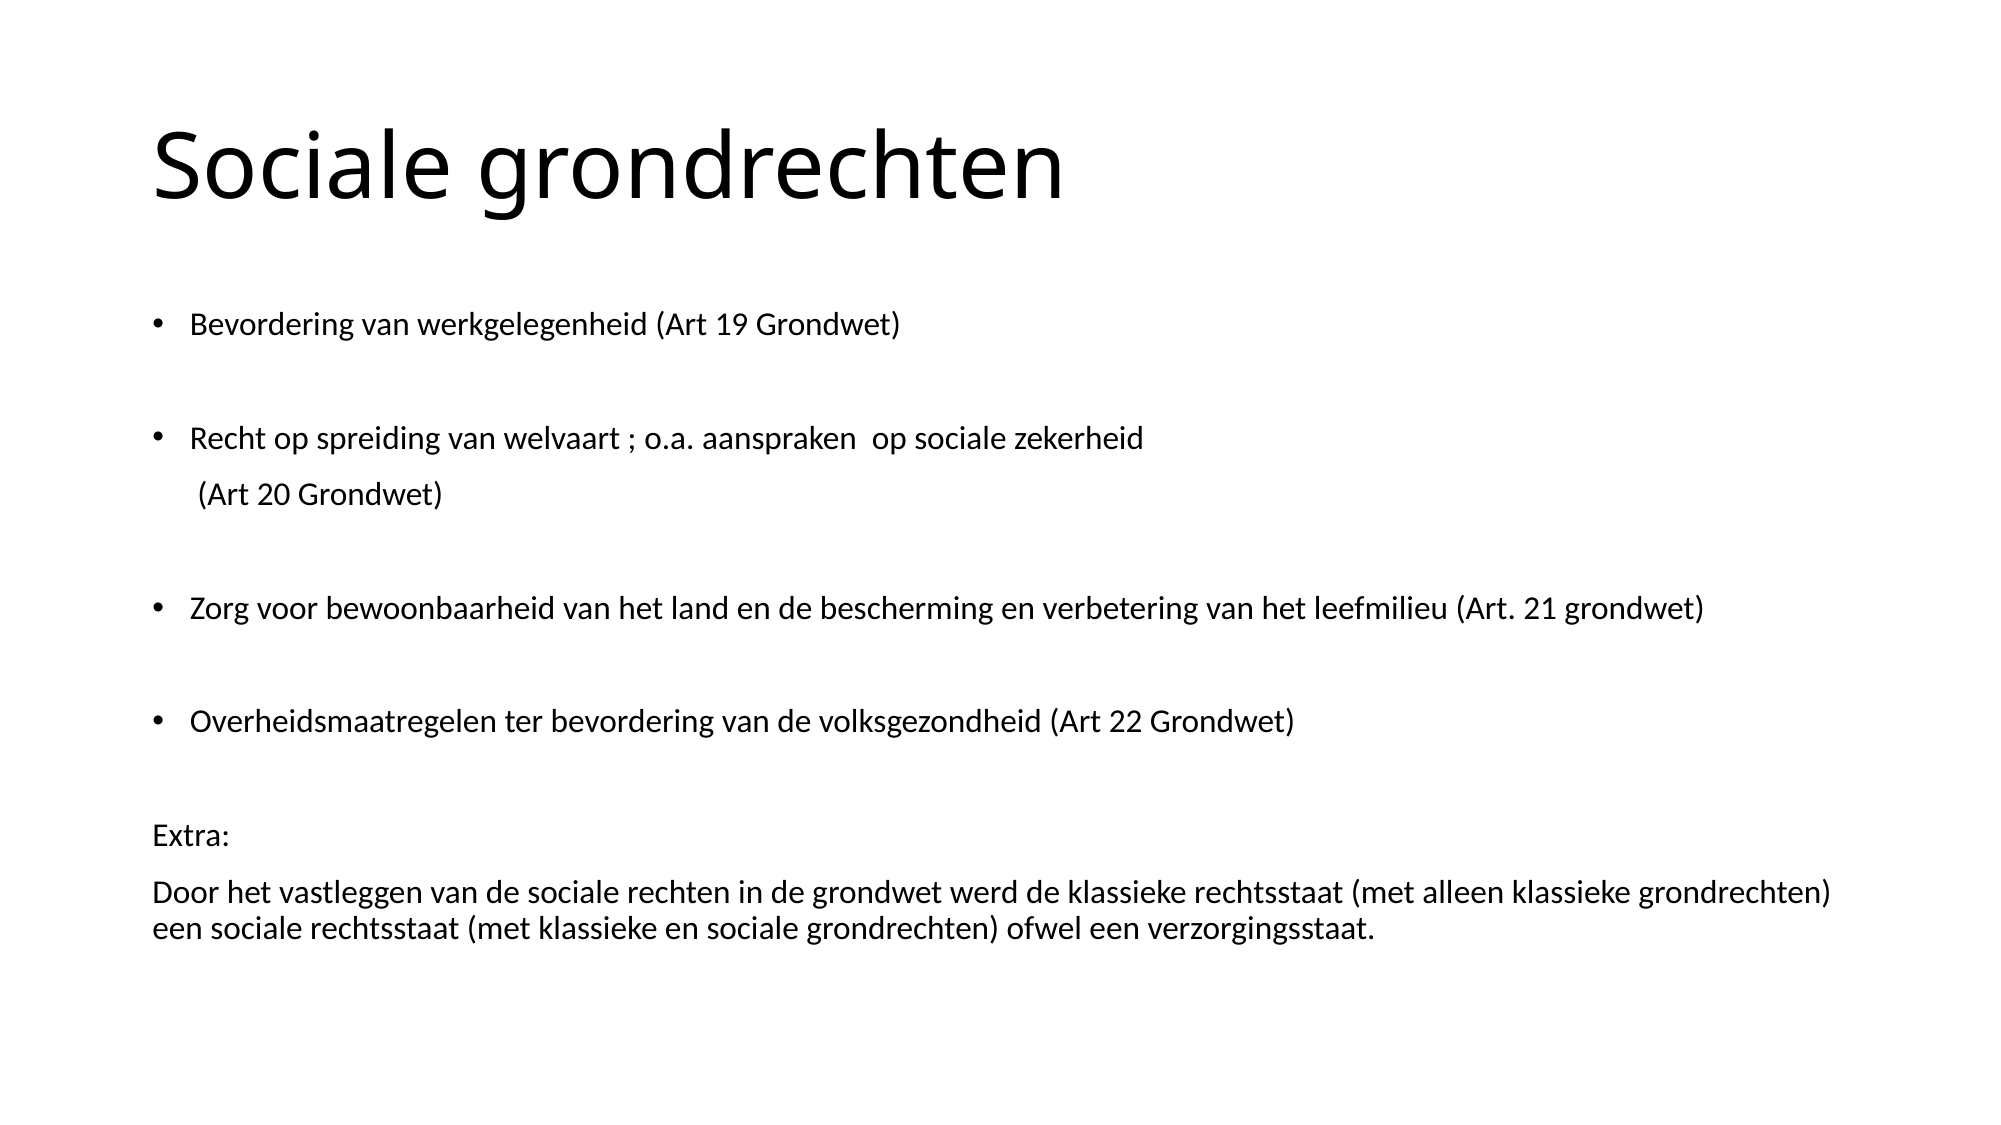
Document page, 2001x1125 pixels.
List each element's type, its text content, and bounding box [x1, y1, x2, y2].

list Bevordering van werkgelegenheid (Art 19 Grondwet) Recht op spreiding van welvaart ; o.a. aanspraken op sociale zekerheid (Art 20 Grondwet) Zorg voor bewoonbaarheid van het land en de bescherming en verbetering van het leefmilieu (Art. 21 grondwet) Overheidsmaatregelen ter bevordering van de volksgezondheid (Art 22 Grondwet) Extra: Door het vastleggen van de sociale rechten in de grondwet werd de klassieke rechtsstaat (met alleen klassieke grondrechten) een sociale rechtsstaat (met klassieke en sociale grondrechten) ofwel een verzorgingsstaat. [137, 299, 1863, 1014]
title Sociale grondrechten [137, 59, 1863, 278]
